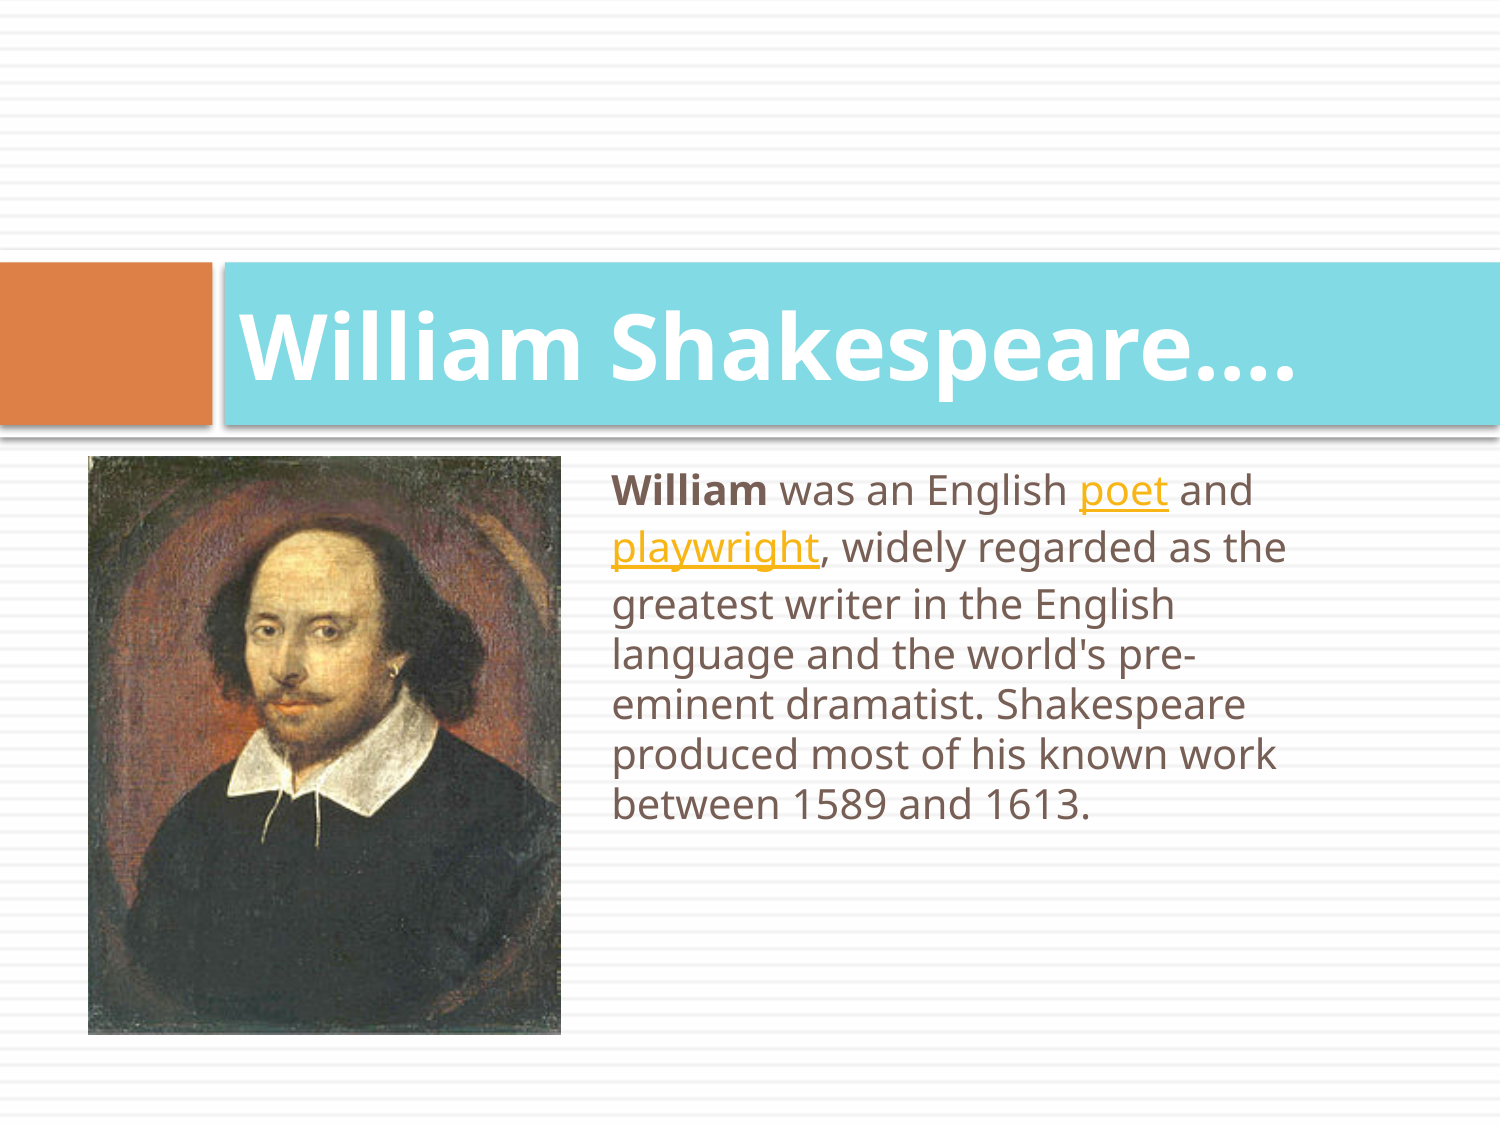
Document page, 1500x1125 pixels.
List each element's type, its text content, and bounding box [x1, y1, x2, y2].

title William Shakespeare…. [225, 262, 1475, 425]
list William was an English poet and playwright, widely regarded as the greatest writer in the English language and the world's pre-eminent dramatist. Shakespeare produced most of his known work between 1589 and 1613. [596, 456, 1347, 1042]
picture [88, 455, 562, 1036]
